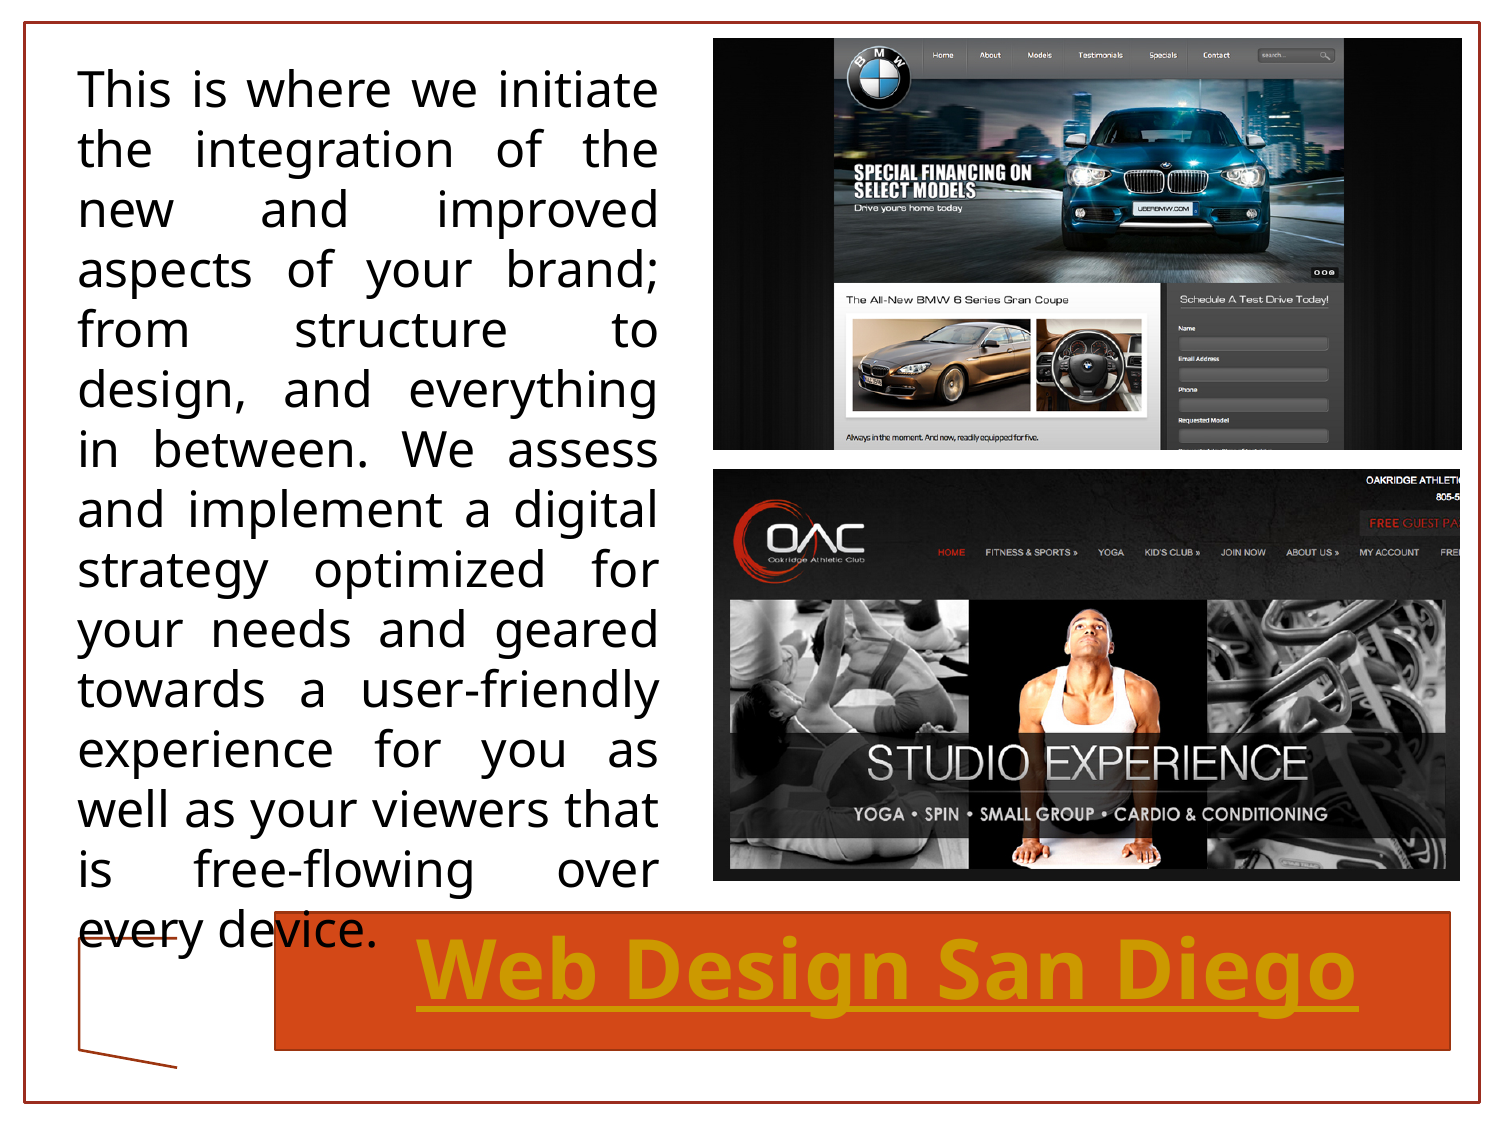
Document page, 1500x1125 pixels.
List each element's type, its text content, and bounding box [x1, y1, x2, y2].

title Web Design San Diego [312, 887, 1463, 1038]
text_box This is where we initiate the integration of the new and improved aspects of your brand; from structure to design, and everything in between. We assess and implement a digital strategy optimized for your needs and geared towards a user-friendly experience for you as well as your viewers that is free-flowing over every device. [62, 49, 675, 965]
picture [712, 468, 1461, 882]
text_box [77, 965, 178, 1069]
text_box [274, 965, 1451, 1051]
picture [712, 37, 1463, 451]
